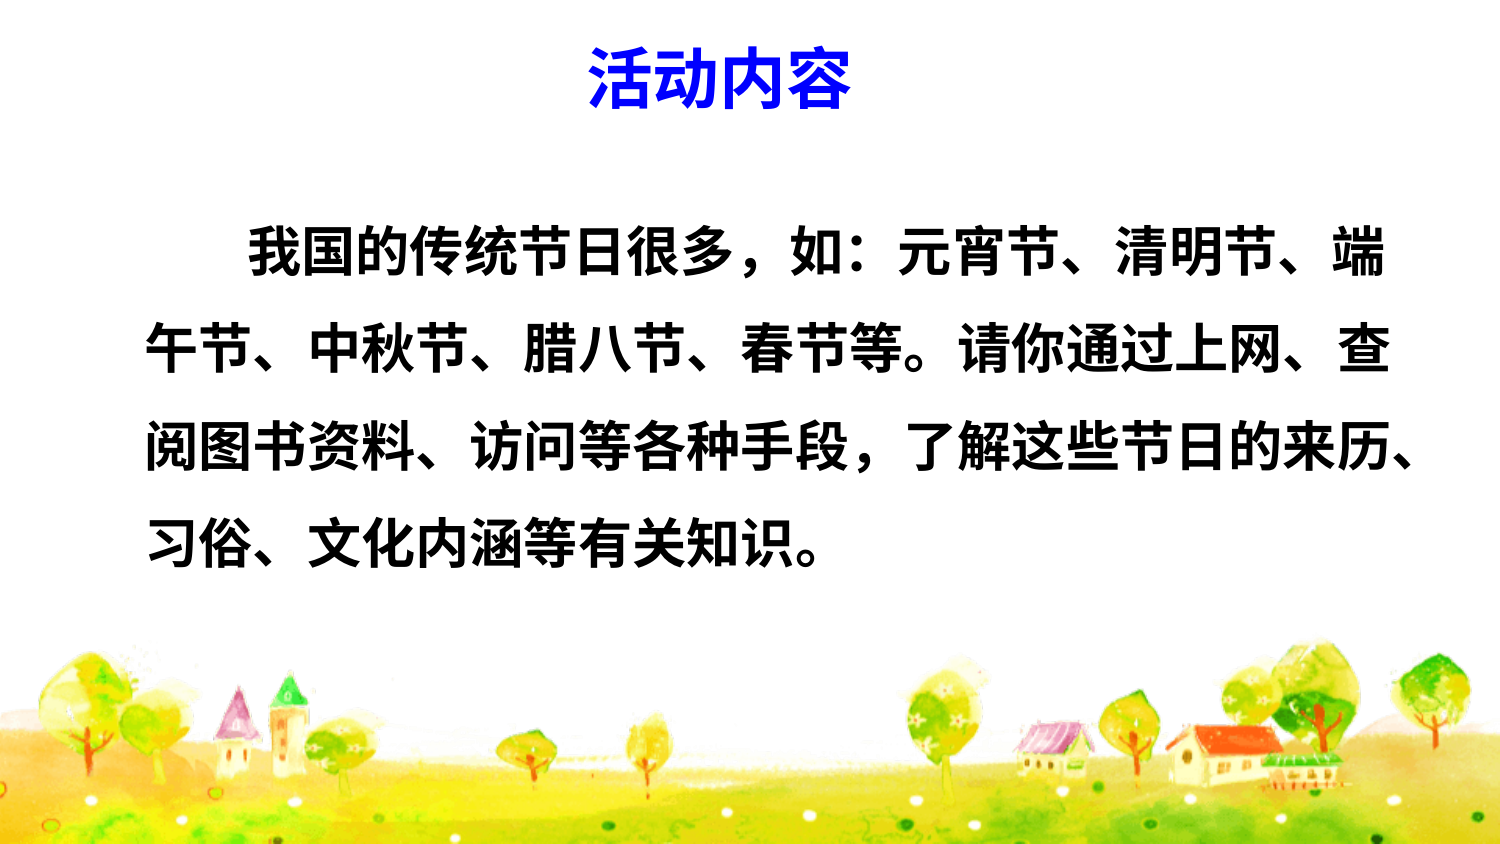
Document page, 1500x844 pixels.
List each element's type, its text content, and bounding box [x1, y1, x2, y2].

picture [0, 614, 1500, 844]
text_box 我国的传统节日很多，如：元宵节、清明节、端午节、中秋节、腊八节、春节等。请你通过上网、查阅图书资料、访问等各种手段，了解这些节日的来历、习俗、文化内涵等有关知识。 [129, 177, 1409, 582]
text_box 活动内容 [575, 31, 930, 123]
